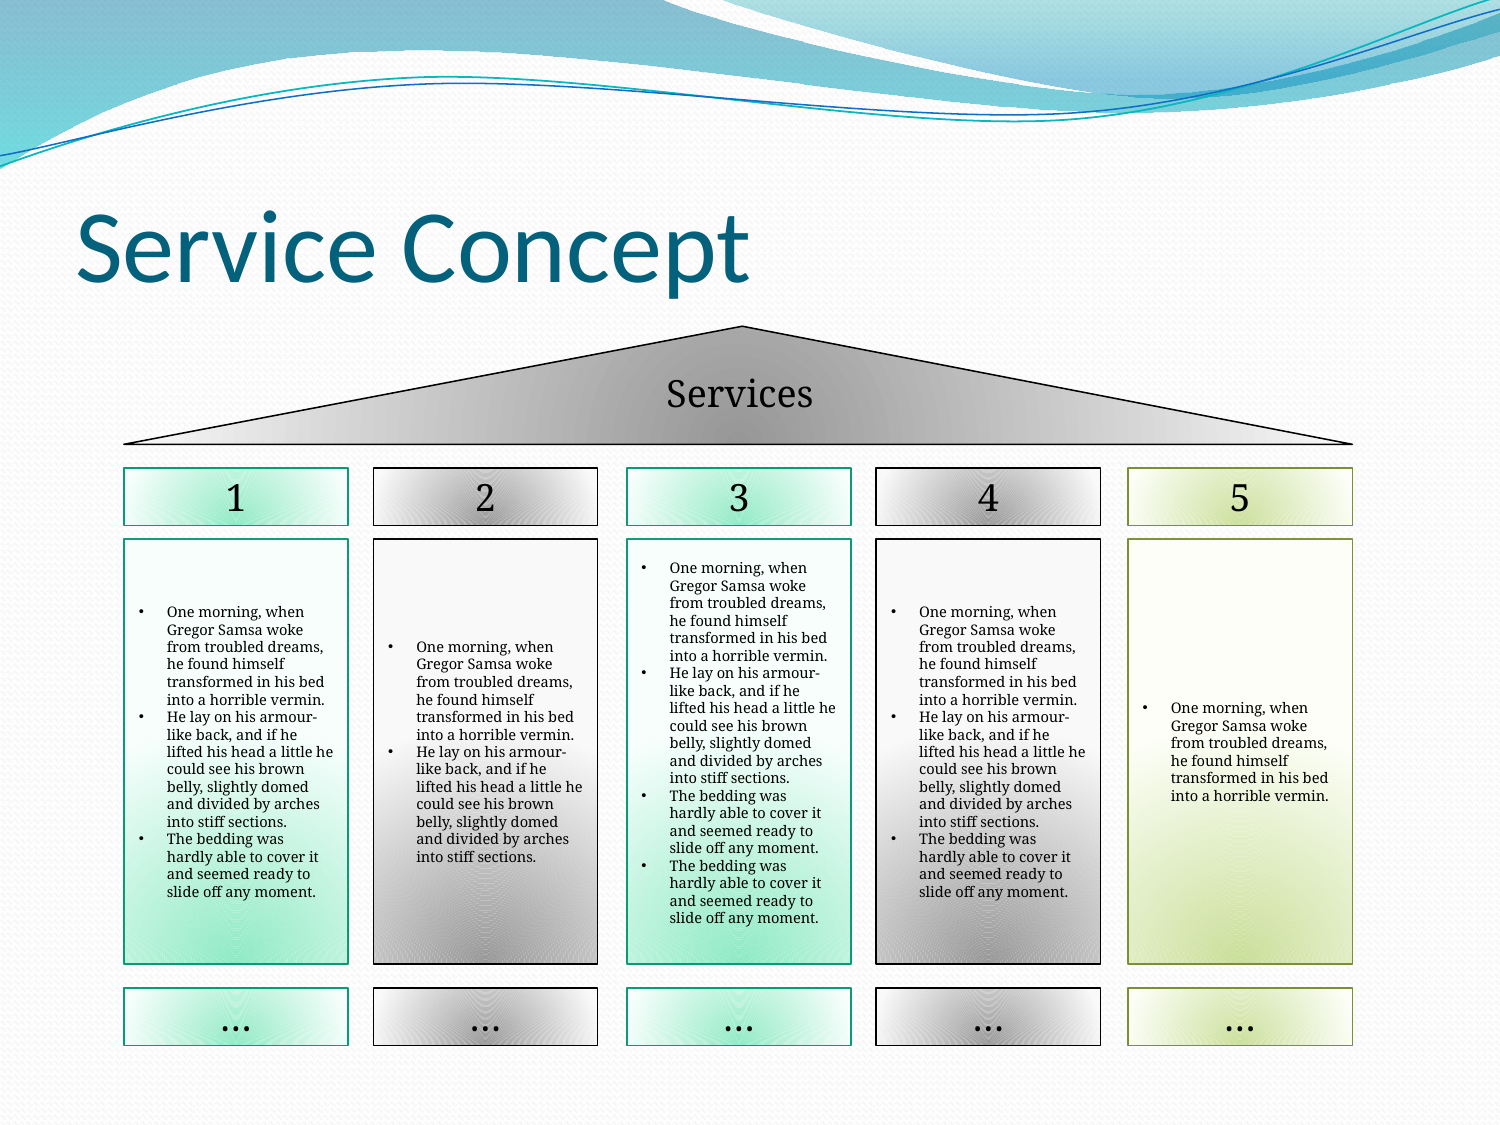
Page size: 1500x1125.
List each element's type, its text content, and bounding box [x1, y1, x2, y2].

text_box 4 [875, 467, 1101, 526]
text_box One morning, when Gregor Samsa woke from troubled dreams, he found himself transformed in his bed into a horrible vermin. He lay on his armour-like back, and if he lifted his head a little he could see his brown belly, slightly domed and divided by arches into stiff sections. The bedding was hardly able to cover it and seemed ready to slide off any moment. [875, 538, 1101, 965]
text_box … [123, 987, 349, 1046]
text_box One morning, when Gregor Samsa woke from troubled dreams, he found himself transformed in his bed into a horrible vermin. He lay on his armour-like back, and if he lifted his head a little he could see his brown belly, slightly domed and divided by arches into stiff sections. The bedding was hardly able to cover it and seemed ready to slide off any moment. [123, 538, 349, 965]
text_box 1 [123, 467, 349, 526]
text_box One morning, when Gregor Samsa woke from troubled dreams, he found himself transformed in his bed into a horrible vermin. [1127, 538, 1353, 965]
text_box … [373, 987, 598, 1046]
text_box … [626, 987, 852, 1046]
text_box One morning, when Gregor Samsa woke from troubled dreams, he found himself transformed in his bed into a horrible vermin. He lay on his armour-like back, and if he lifted his head a little he could see his brown belly, slightly domed and divided by arches into stiff sections. The bedding was hardly able to cover it and seemed ready to slide off any moment. The bedding was hardly able to cover it and seemed ready to slide off any moment. [626, 538, 852, 965]
title Service Concept [75, 115, 1425, 303]
text_box 5 [1127, 467, 1353, 526]
text_box … [1127, 987, 1353, 1046]
text_box Services [123, 325, 1354, 446]
text_box 2 [373, 467, 598, 526]
text_box … [875, 987, 1101, 1046]
text_box 3 [626, 467, 852, 526]
text_box One morning, when Gregor Samsa woke from troubled dreams, he found himself transformed in his bed into a horrible vermin. He lay on his armour-like back, and if he lifted his head a little he could see his brown belly, slightly domed and divided by arches into stiff sections. [373, 538, 598, 965]
